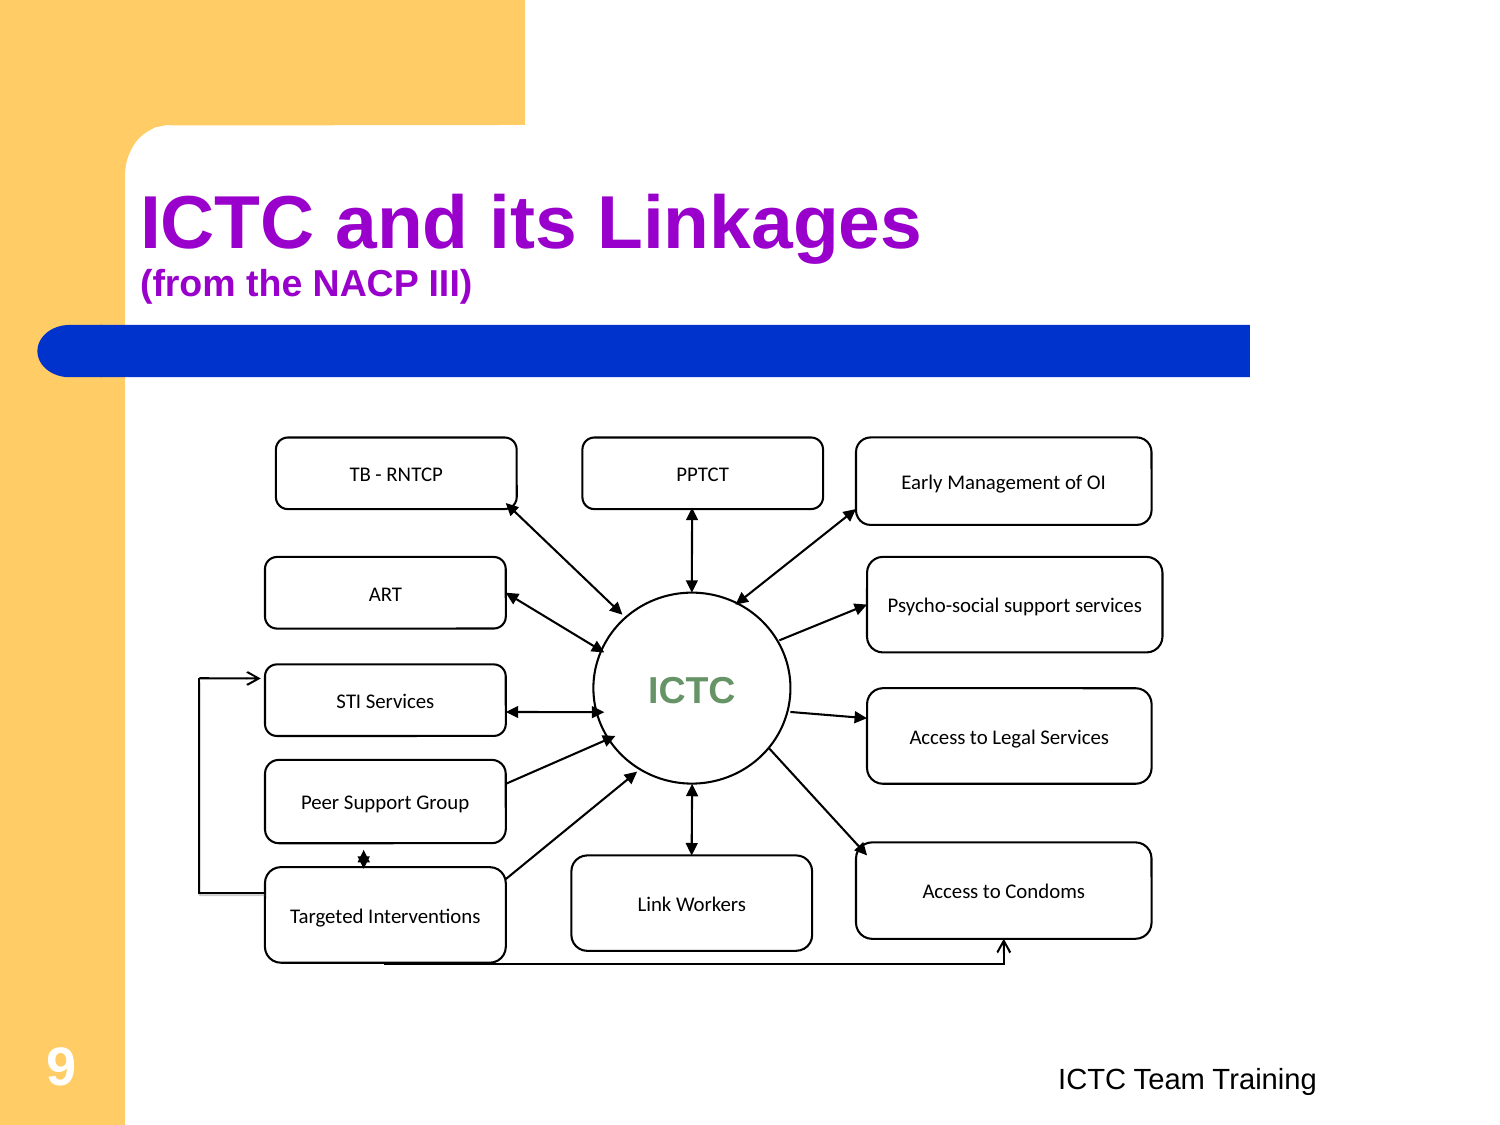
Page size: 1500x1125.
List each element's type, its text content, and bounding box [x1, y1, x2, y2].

footer ICTC Team Training [949, 1024, 1426, 1104]
slide_number 9 [13, 1023, 111, 1105]
title ICTC and its Linkages (from the NACP III) [124, 124, 1426, 313]
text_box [187, 437, 1163, 1019]
